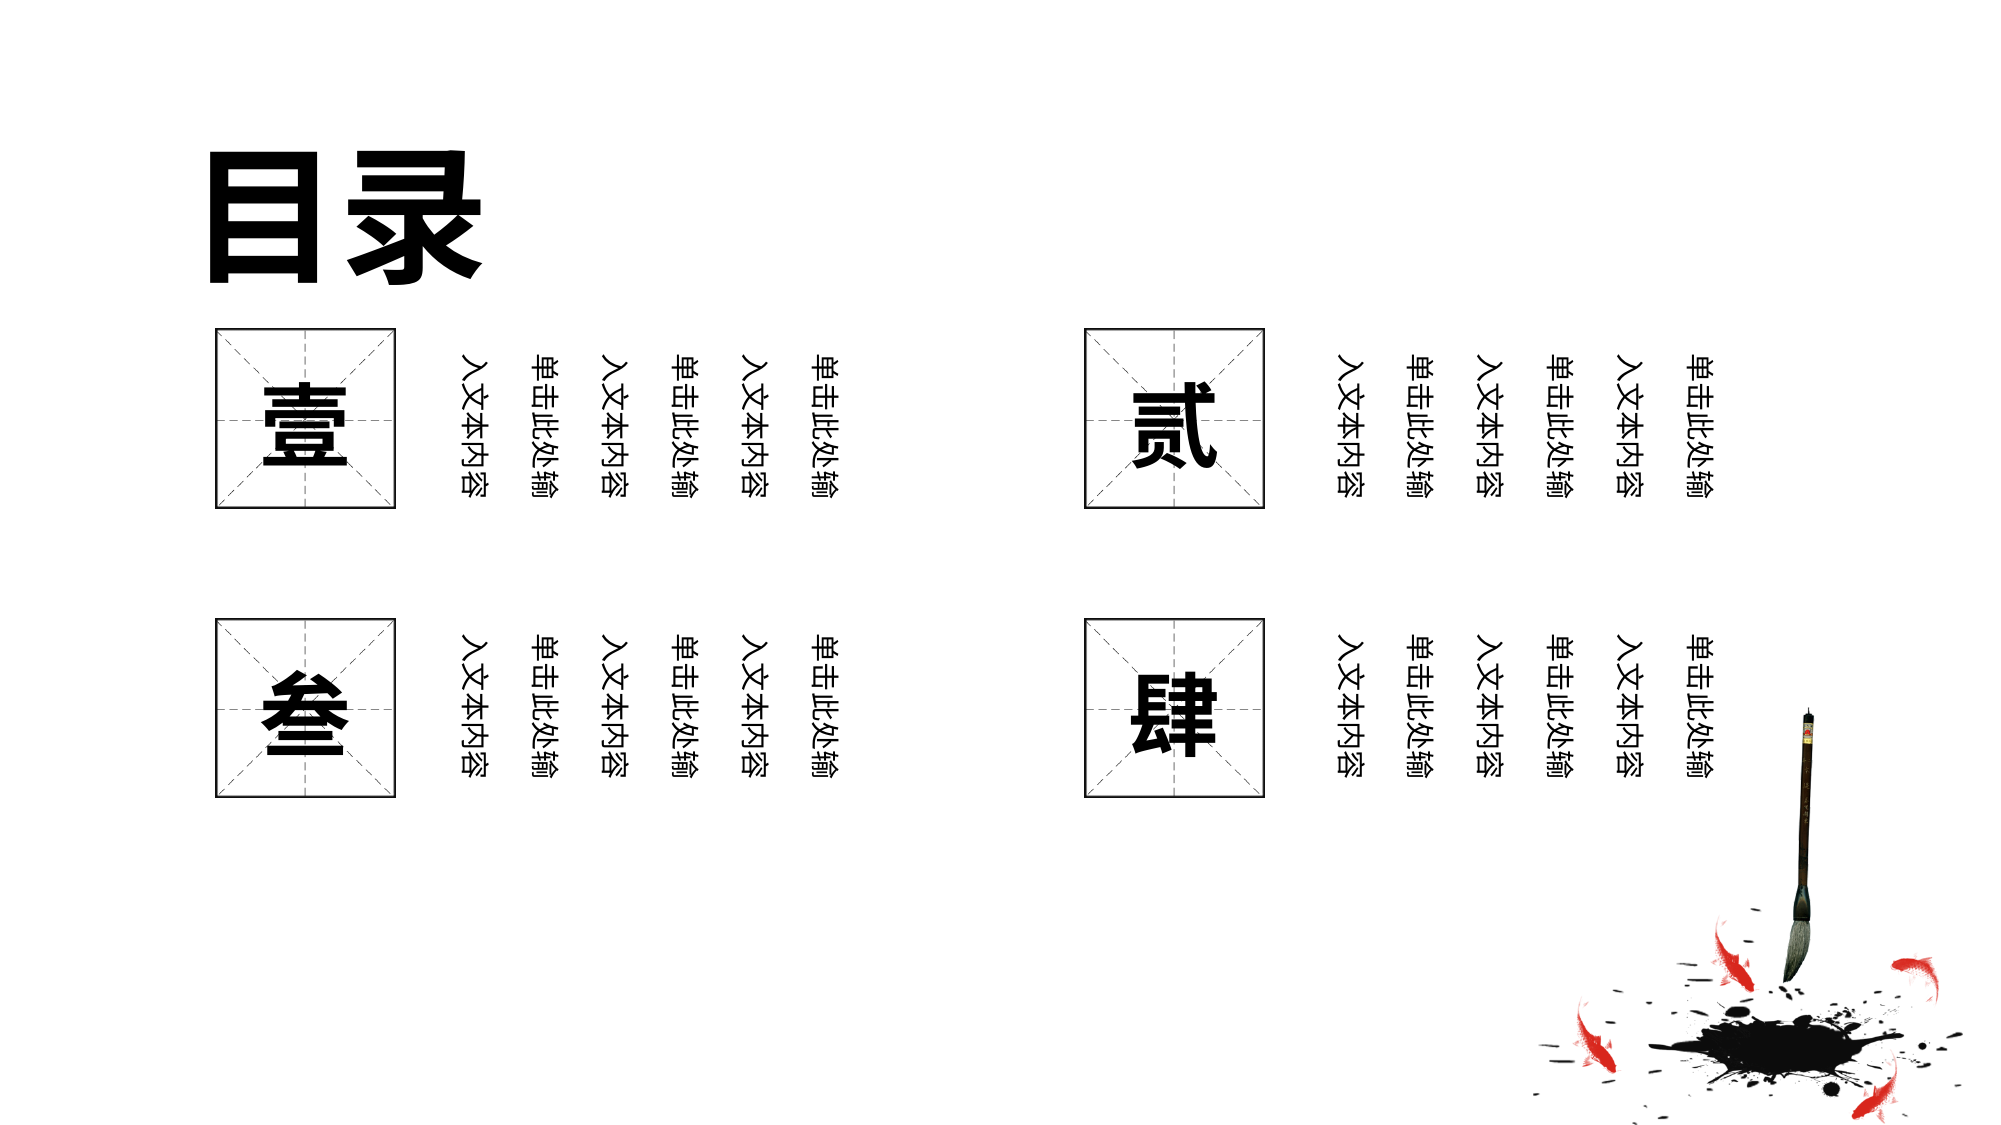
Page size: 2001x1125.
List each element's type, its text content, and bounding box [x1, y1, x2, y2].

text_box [205, 610, 404, 808]
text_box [1074, 610, 1273, 808]
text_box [1074, 320, 1273, 519]
text_box 单击此处输入文本内容单击此处输入文本内容单击此处输入文本内容 [431, 338, 886, 519]
text_box 单击此处输入文本内容单击此处输入文本内容单击此处输入文本内容 [1306, 338, 1761, 519]
text_box 单击此处输入文本内容单击此处输入文本内容单击此处输入文本内容 [1306, 618, 1761, 799]
picture [1533, 707, 1963, 1125]
text_box 单击此处输入文本内容单击此处输入文本内容单击此处输入文本内容 [431, 618, 886, 799]
text_box 目录 [175, 114, 554, 309]
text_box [205, 320, 404, 519]
